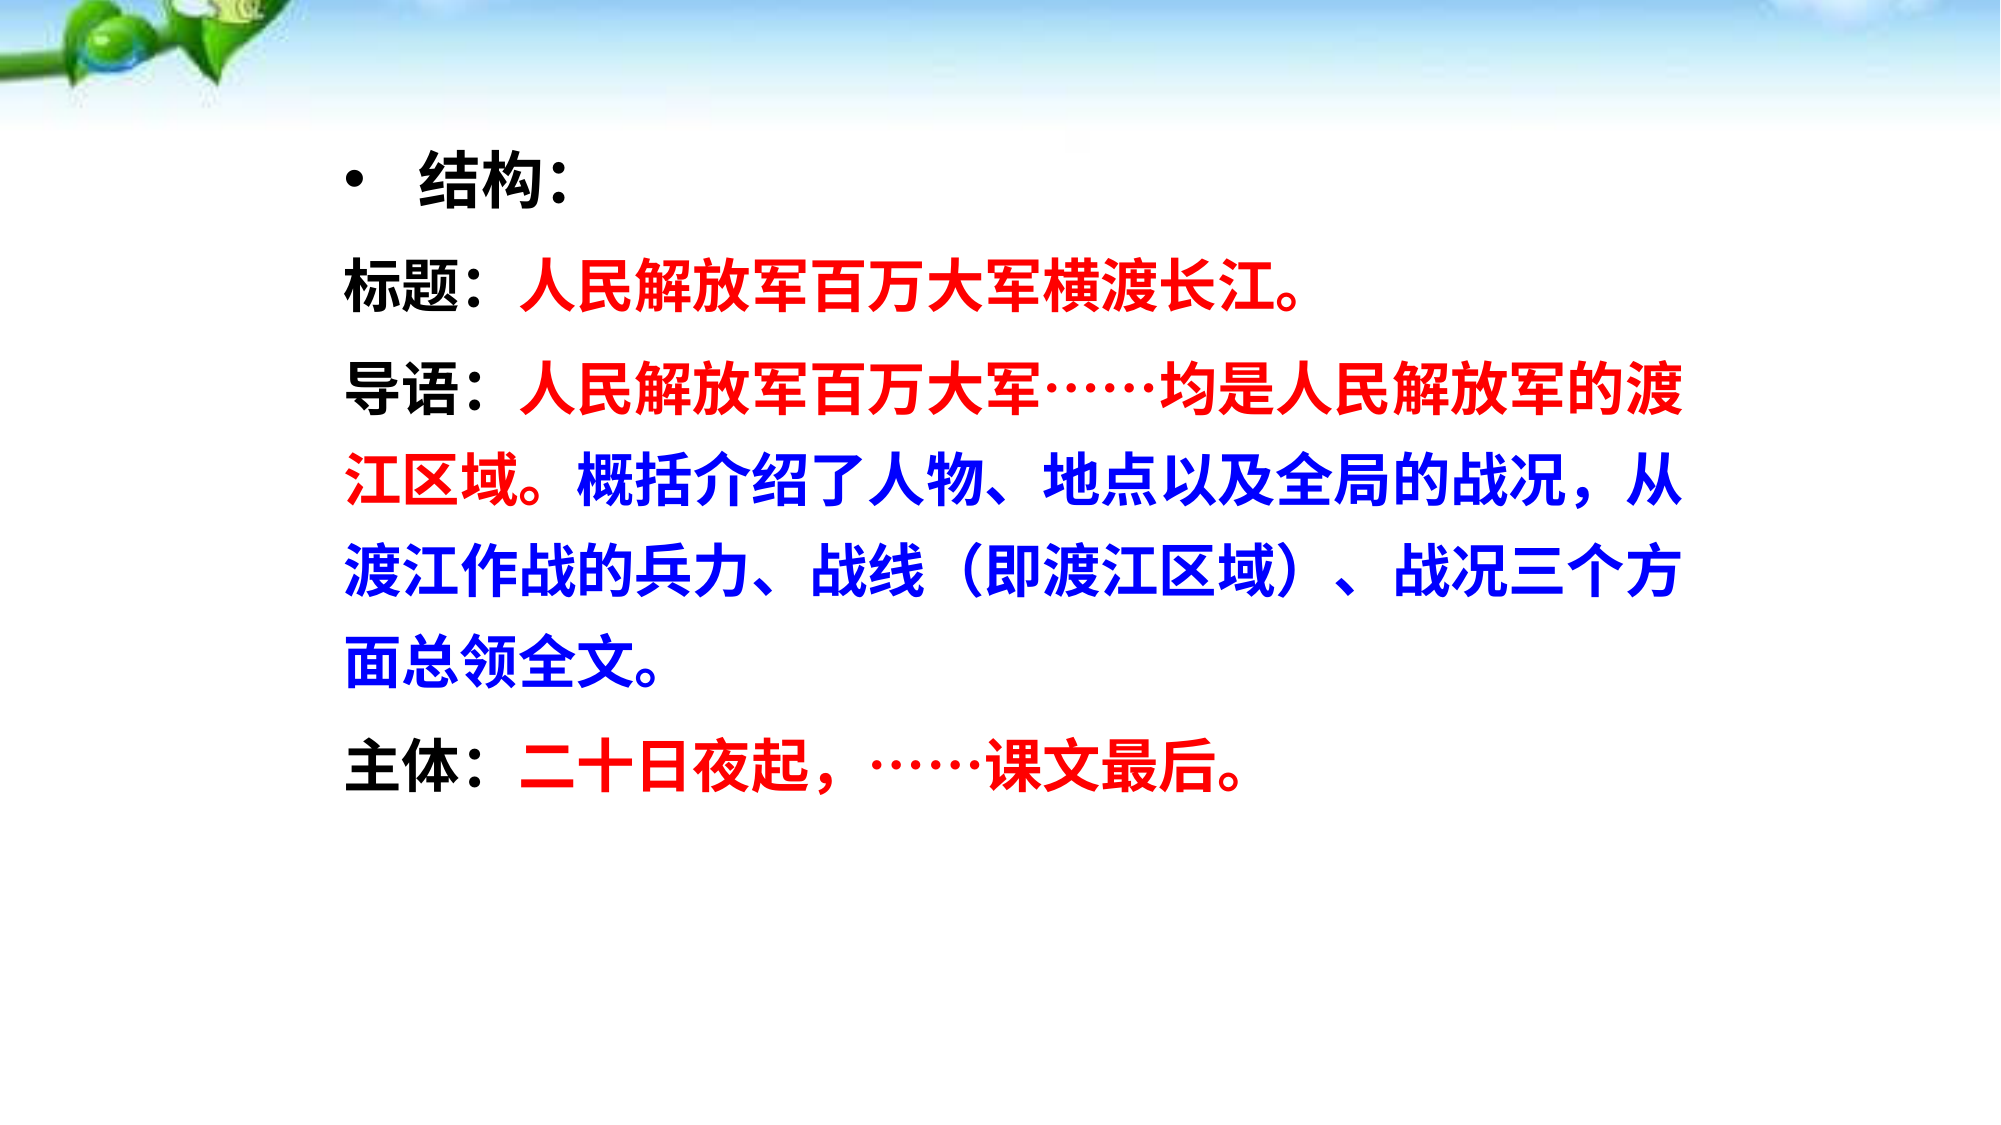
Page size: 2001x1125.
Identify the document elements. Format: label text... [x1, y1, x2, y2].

picture [0, 0, 2001, 1125]
text_box 结构： 标题：人民解放军百万大军横渡长江。 导语：人民解放军百万大军……均是人民解放军的渡江区域。概括介绍了人物、地点以及全局的战况，从渡江作战的兵力、战线（即渡江区域）、战况三个方面总领全文。 主体：二十日夜起，……课文最后。 [328, 110, 1705, 807]
